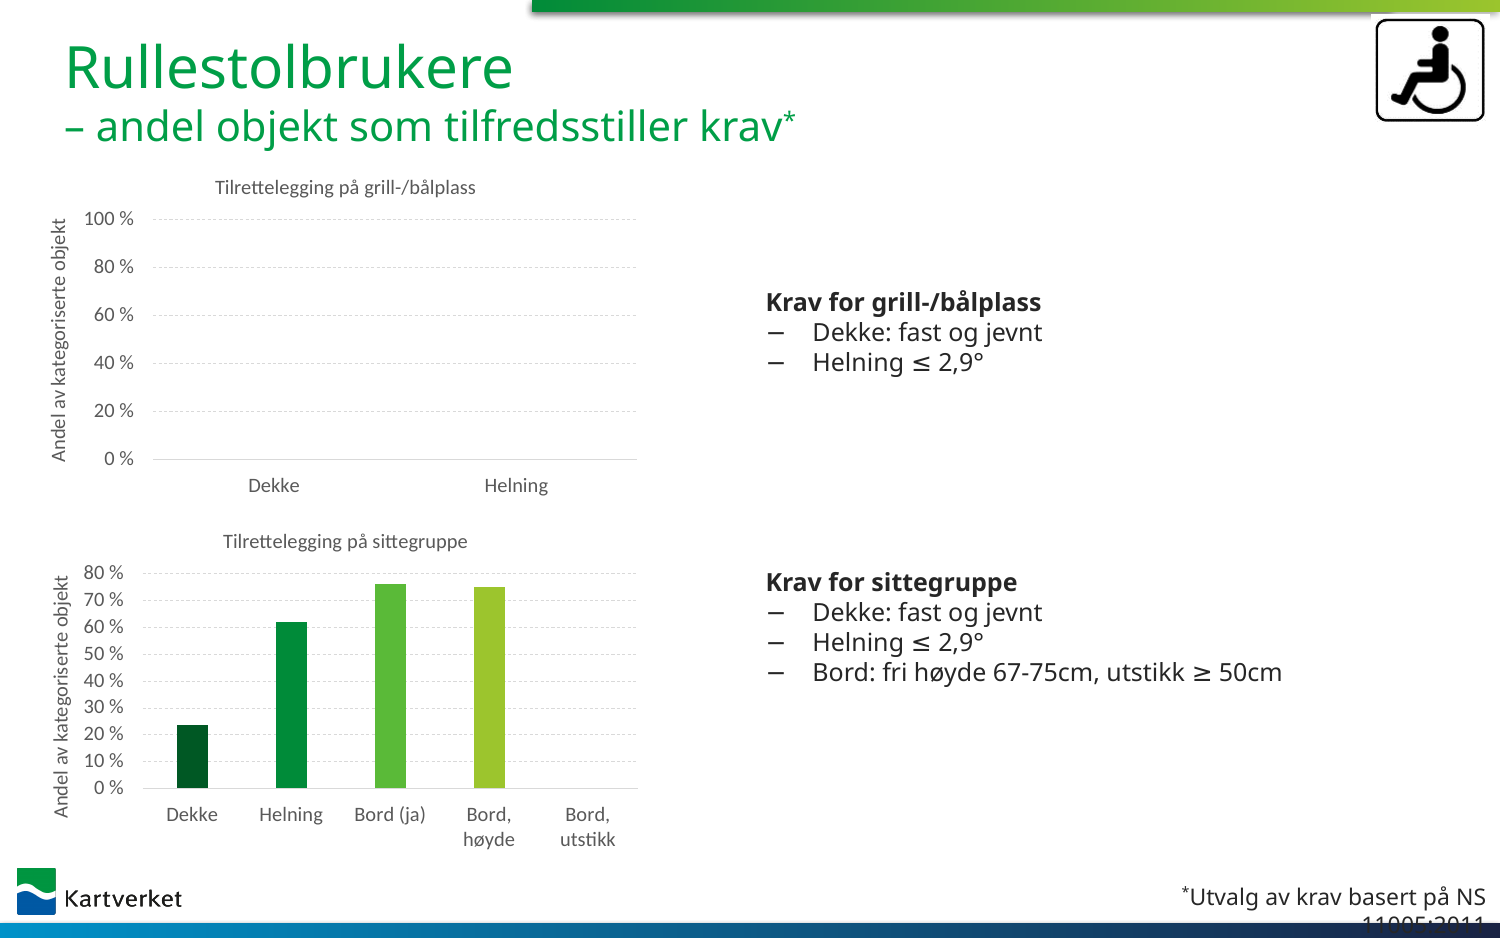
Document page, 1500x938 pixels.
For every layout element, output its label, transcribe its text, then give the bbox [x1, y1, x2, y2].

text_box Krav for grill-/bålplass Dekke: fast og jevnt Helning ≤ 2,9° [750, 279, 1452, 384]
picture [1371, 13, 1491, 127]
text_box *Utvalg av krav basert på NS 11005:2011 [1068, 873, 1500, 938]
picture [41, 520, 650, 859]
picture [41, 166, 650, 505]
text_box Krav for sittegruppe Dekke: fast og jevnt Helning ≤ 2,9° Bord: fri høyde 67-75cm, utstikk ≥ 50cm [750, 559, 1500, 694]
text_box Rullestolbrukere – andel objekt som tilfredsstiller krav* [49, 14, 1431, 158]
